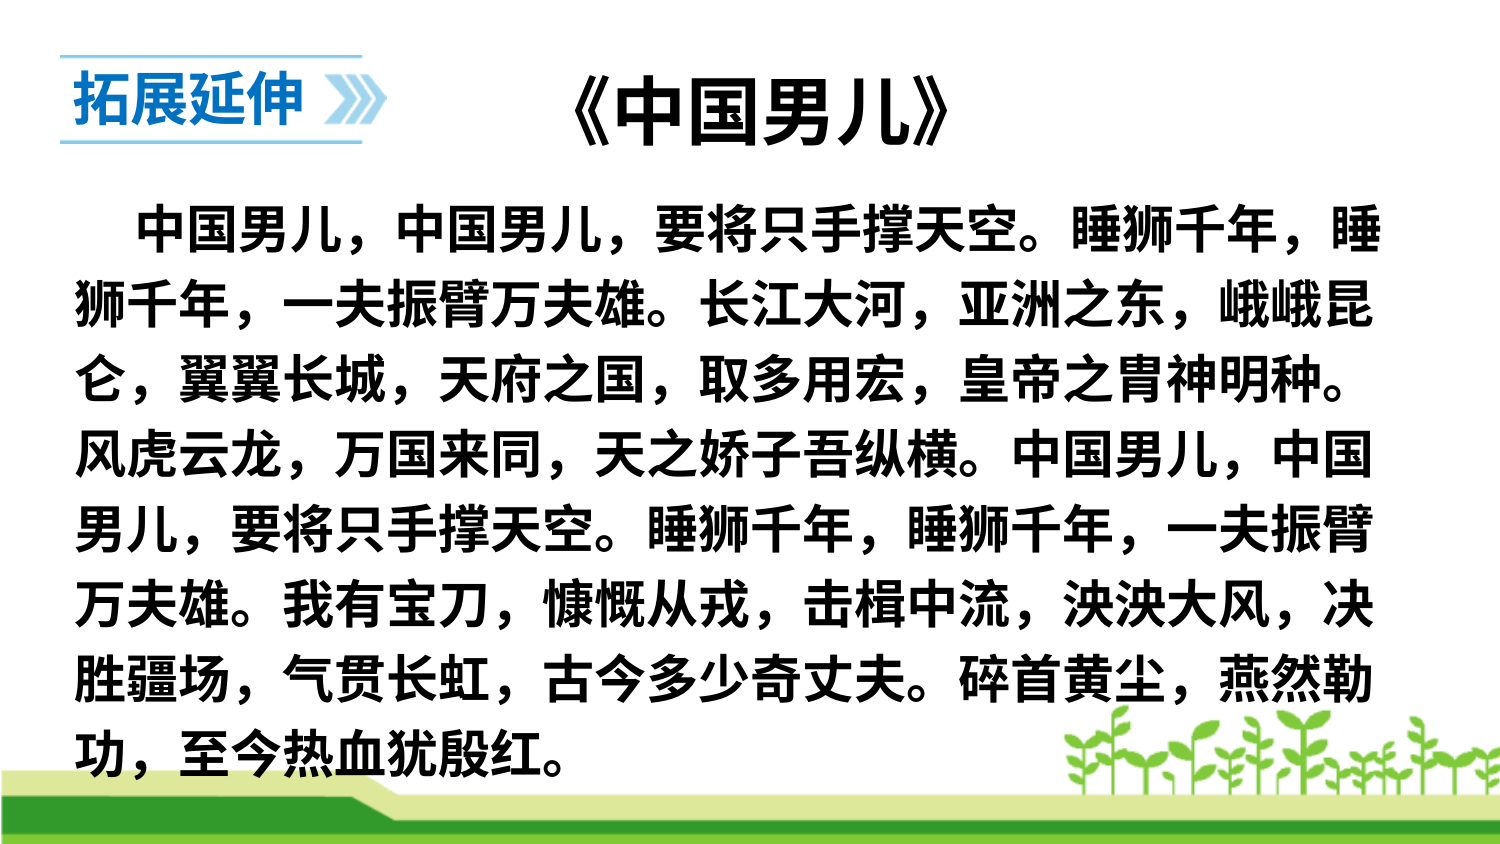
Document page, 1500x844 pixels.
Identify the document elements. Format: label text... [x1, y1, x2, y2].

picture [0, 0, 1500, 844]
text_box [47, 54, 387, 145]
text_box 《中国男儿》 [521, 56, 1002, 162]
text_box 中国男儿，中国男儿，要将只手撑天空。睡狮千年，睡狮千年，一夫振臂万夫雄。长江大河，亚洲之东，峨峨昆仑，翼翼长城，天府之国，取多用宏，皇帝之胄神明种。风虎云龙，万国来同，天之娇子吾纵横。中国男儿，中国男儿，要将只手撑天空。睡狮千年，睡狮千年，一夫振臂万夫雄。我有宝刀，慷慨从戎，击楫中流，泱泱大风，决胜疆场，气贯长虹，古今多少奇丈夫。碎首黄尘，燕然勒功，至今热血犹殷红。 [60, 177, 1409, 792]
